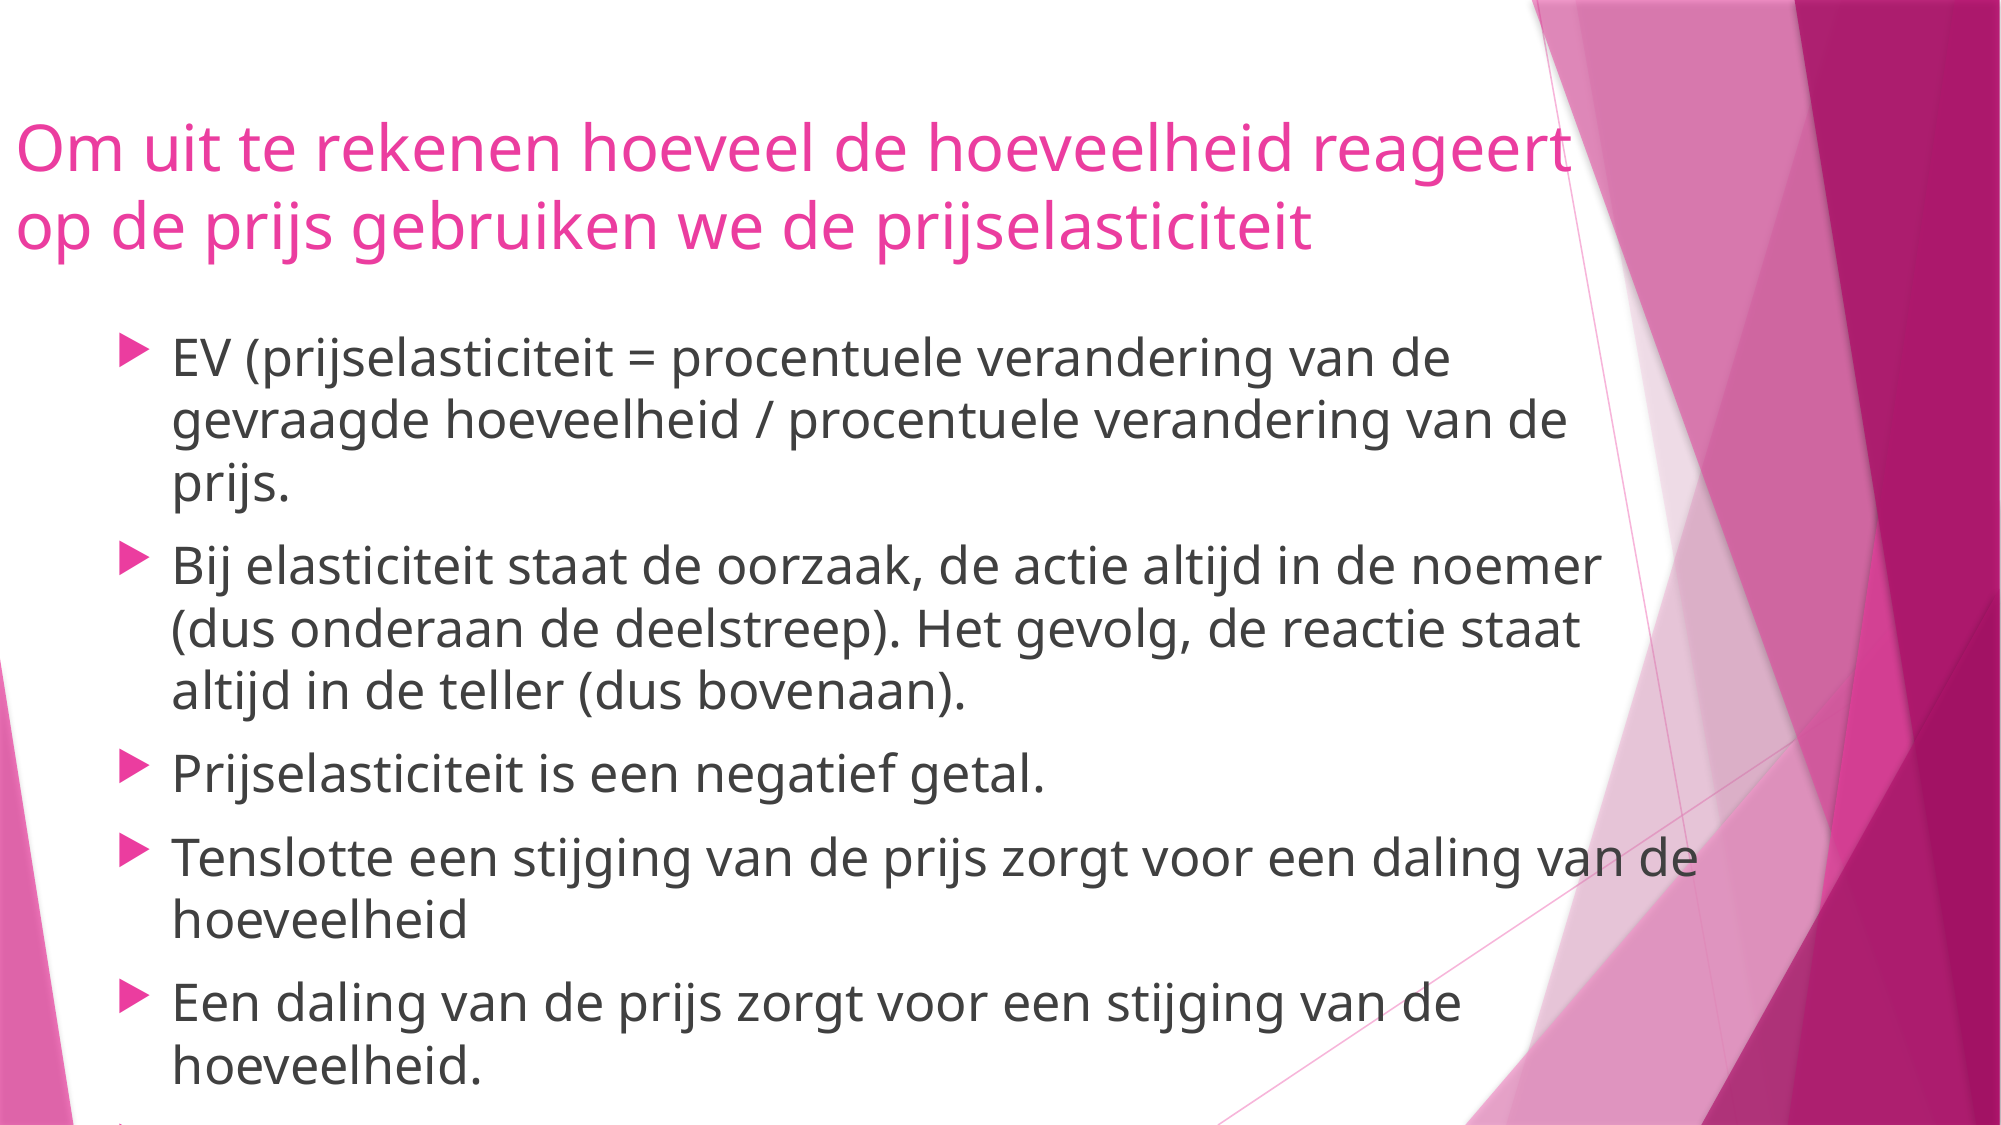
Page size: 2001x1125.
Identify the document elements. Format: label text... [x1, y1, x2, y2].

list EV (prijselasticiteit = procentuele verandering van de gevraagde hoeveelheid / procentuele verandering van de prijs. Bij elasticiteit staat de oorzaak, de actie altijd in de noemer (dus onderaan de deelstreep). Het gevolg, de reactie staat altijd in de teller (dus bovenaan). Prijselasticiteit is een negatief getal. Tenslotte een stijging van de prijs zorgt voor een daling van de hoeveelheid Een daling van de prijs zorgt voor een stijging van de hoeveelheid. De relatie is negatief (tegenovergesteld) [100, 316, 1718, 991]
title Om uit te rekenen hoeveel de hoeveelheid reageert op de prijs gebruiken we de prijselasticiteit [0, 99, 1658, 317]
